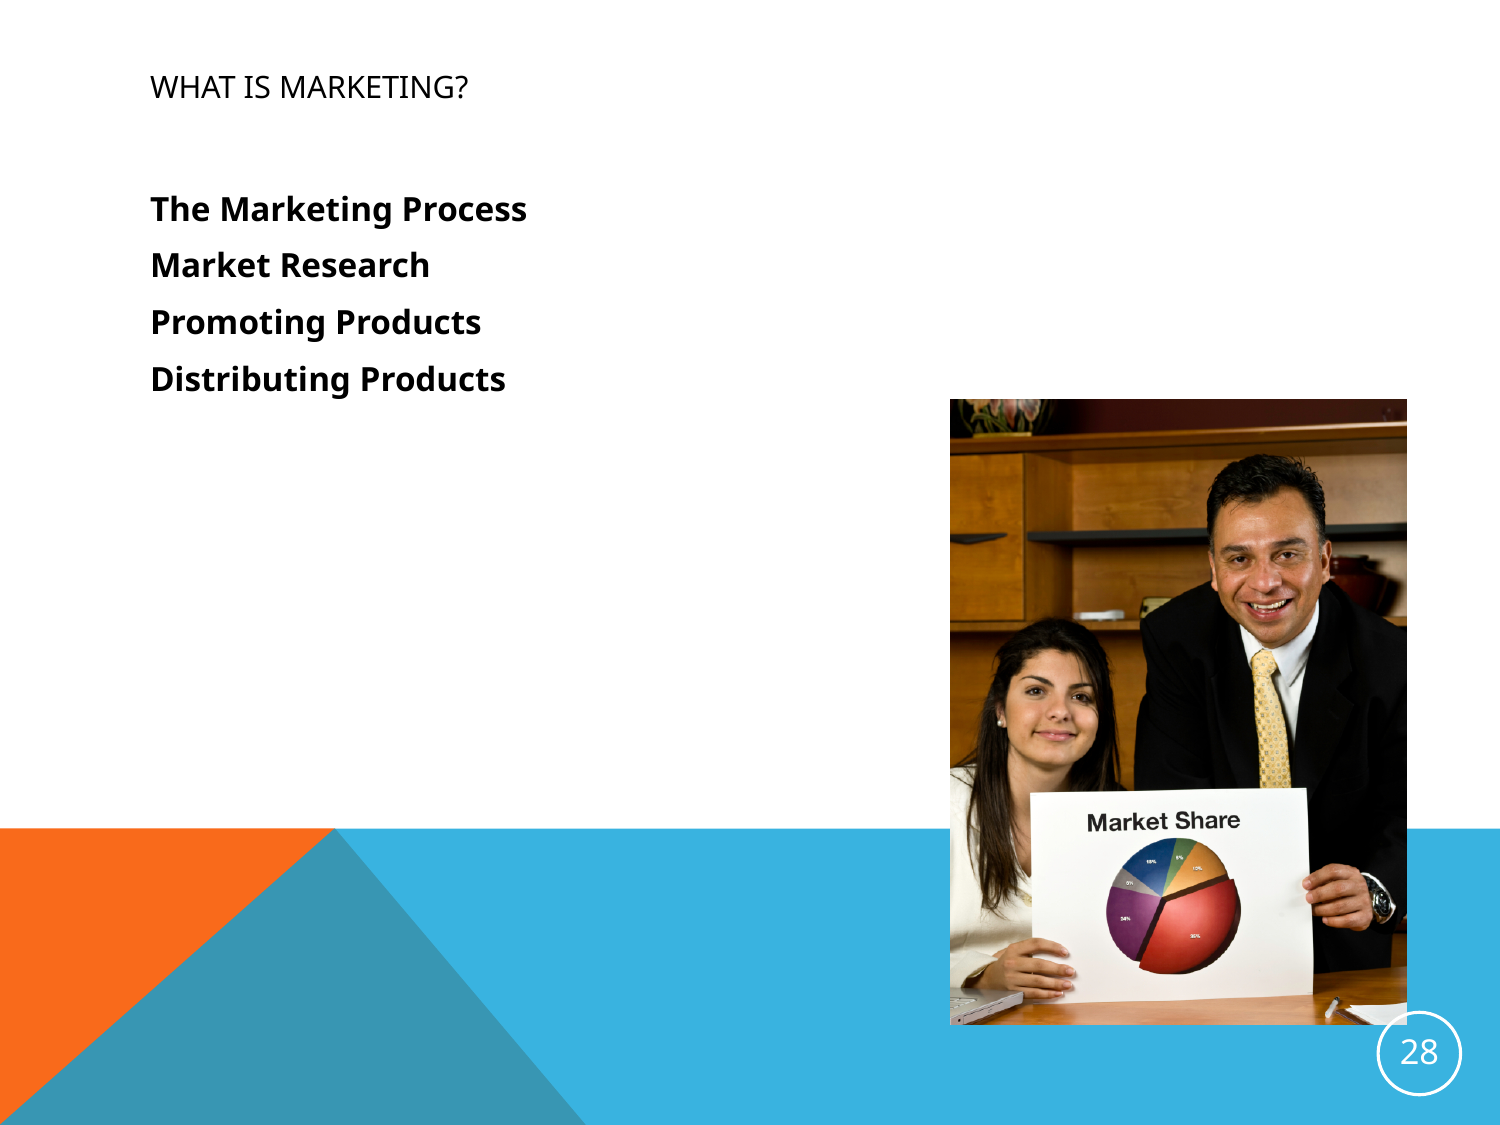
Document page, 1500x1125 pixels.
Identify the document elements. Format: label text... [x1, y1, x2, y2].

title What is Marketing? [135, 60, 1369, 150]
list The Marketing Process Market Research Promoting Products Distributing Products [135, 180, 1369, 768]
slide_number 28 [1376, 1010, 1463, 1097]
picture [949, 399, 1407, 1026]
